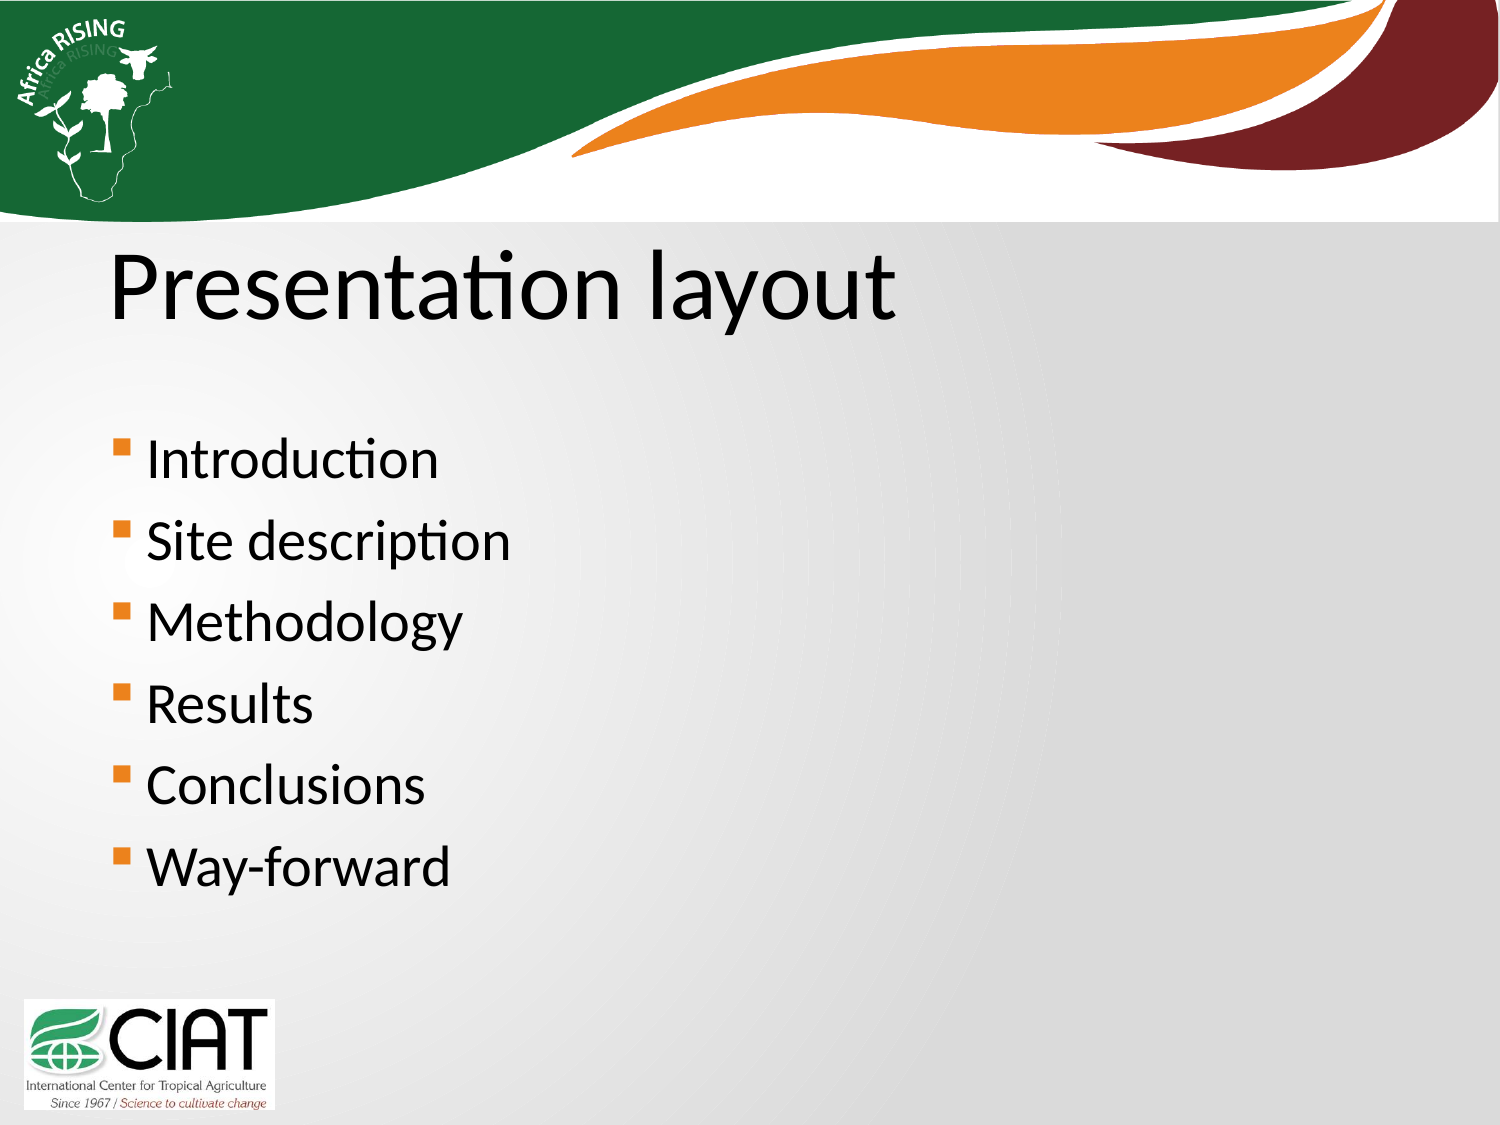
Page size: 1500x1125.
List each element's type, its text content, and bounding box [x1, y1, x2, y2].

list Introduction Site description Methodology Results Conclusions Way-forward [75, 412, 1350, 1075]
list Presentation layout [75, 212, 1325, 400]
picture [24, 999, 276, 1111]
picture [0, 0, 1499, 222]
